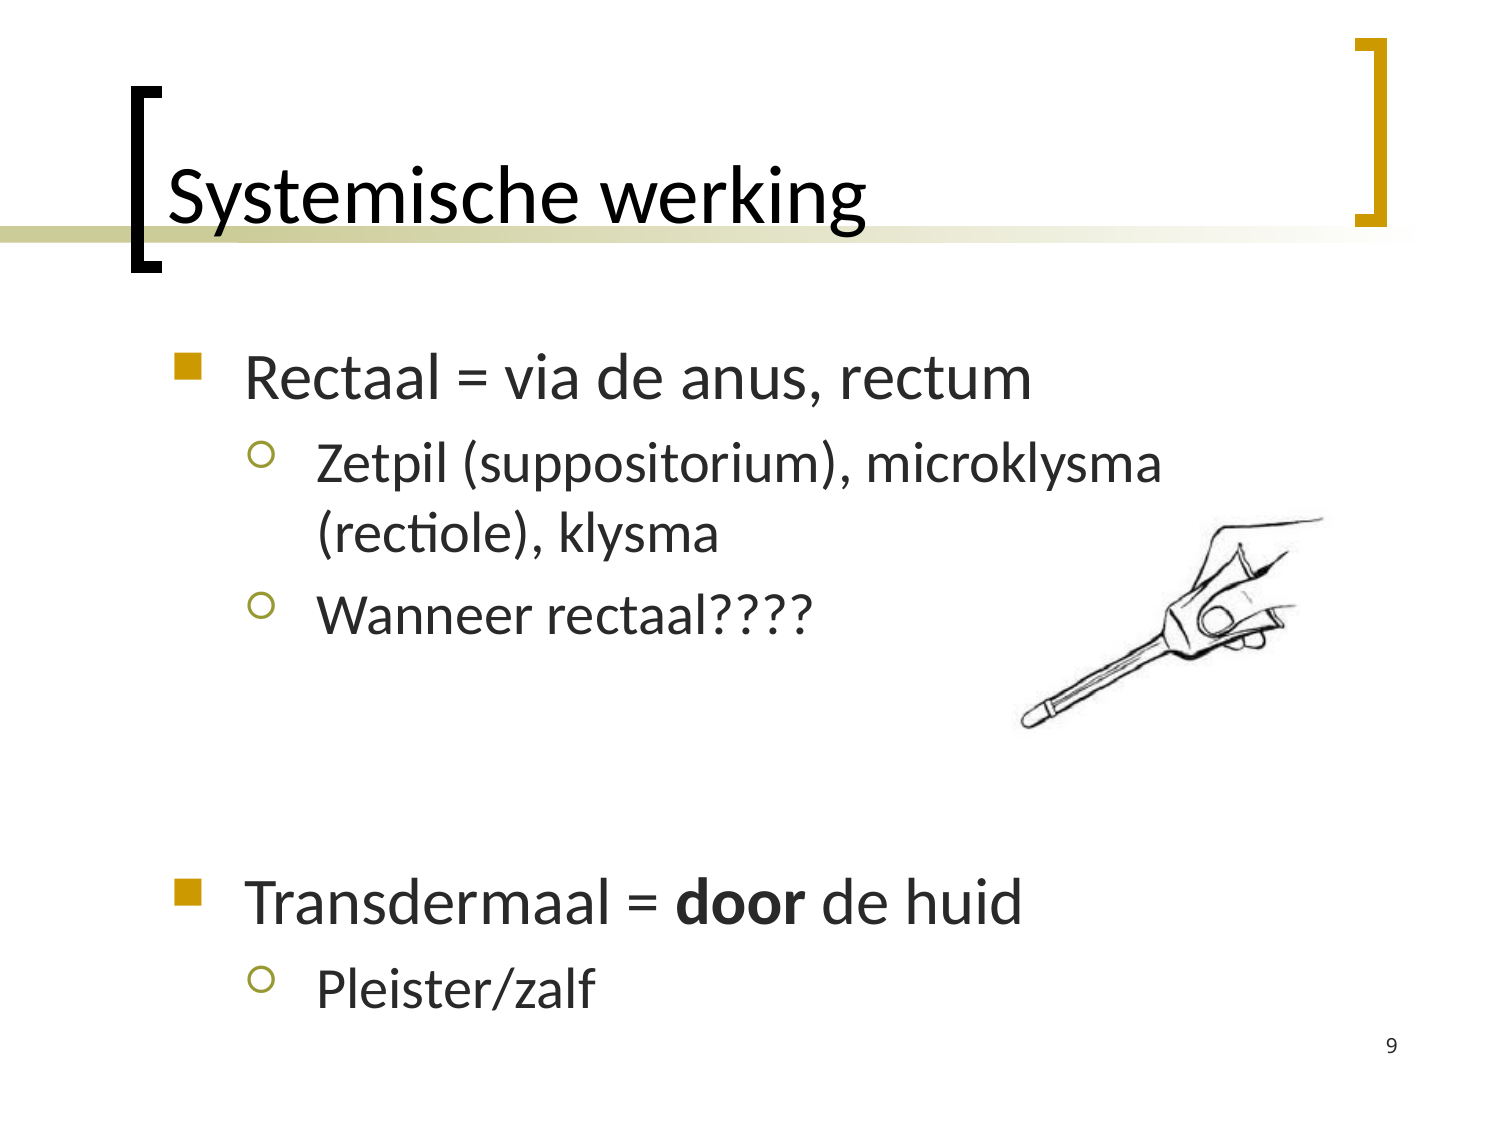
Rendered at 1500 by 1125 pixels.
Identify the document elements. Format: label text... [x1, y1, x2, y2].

title Systemische werking [152, 15, 1328, 248]
picture [974, 491, 1355, 749]
slide_number 9 [1099, 1024, 1413, 1101]
list Rectaal = via de anus, rectum Zetpil (suppositorium), microklysma (rectiole), klysma Wanneer rectaal???? Transdermaal = door de huid Pleister/zalf [155, 324, 1413, 1000]
